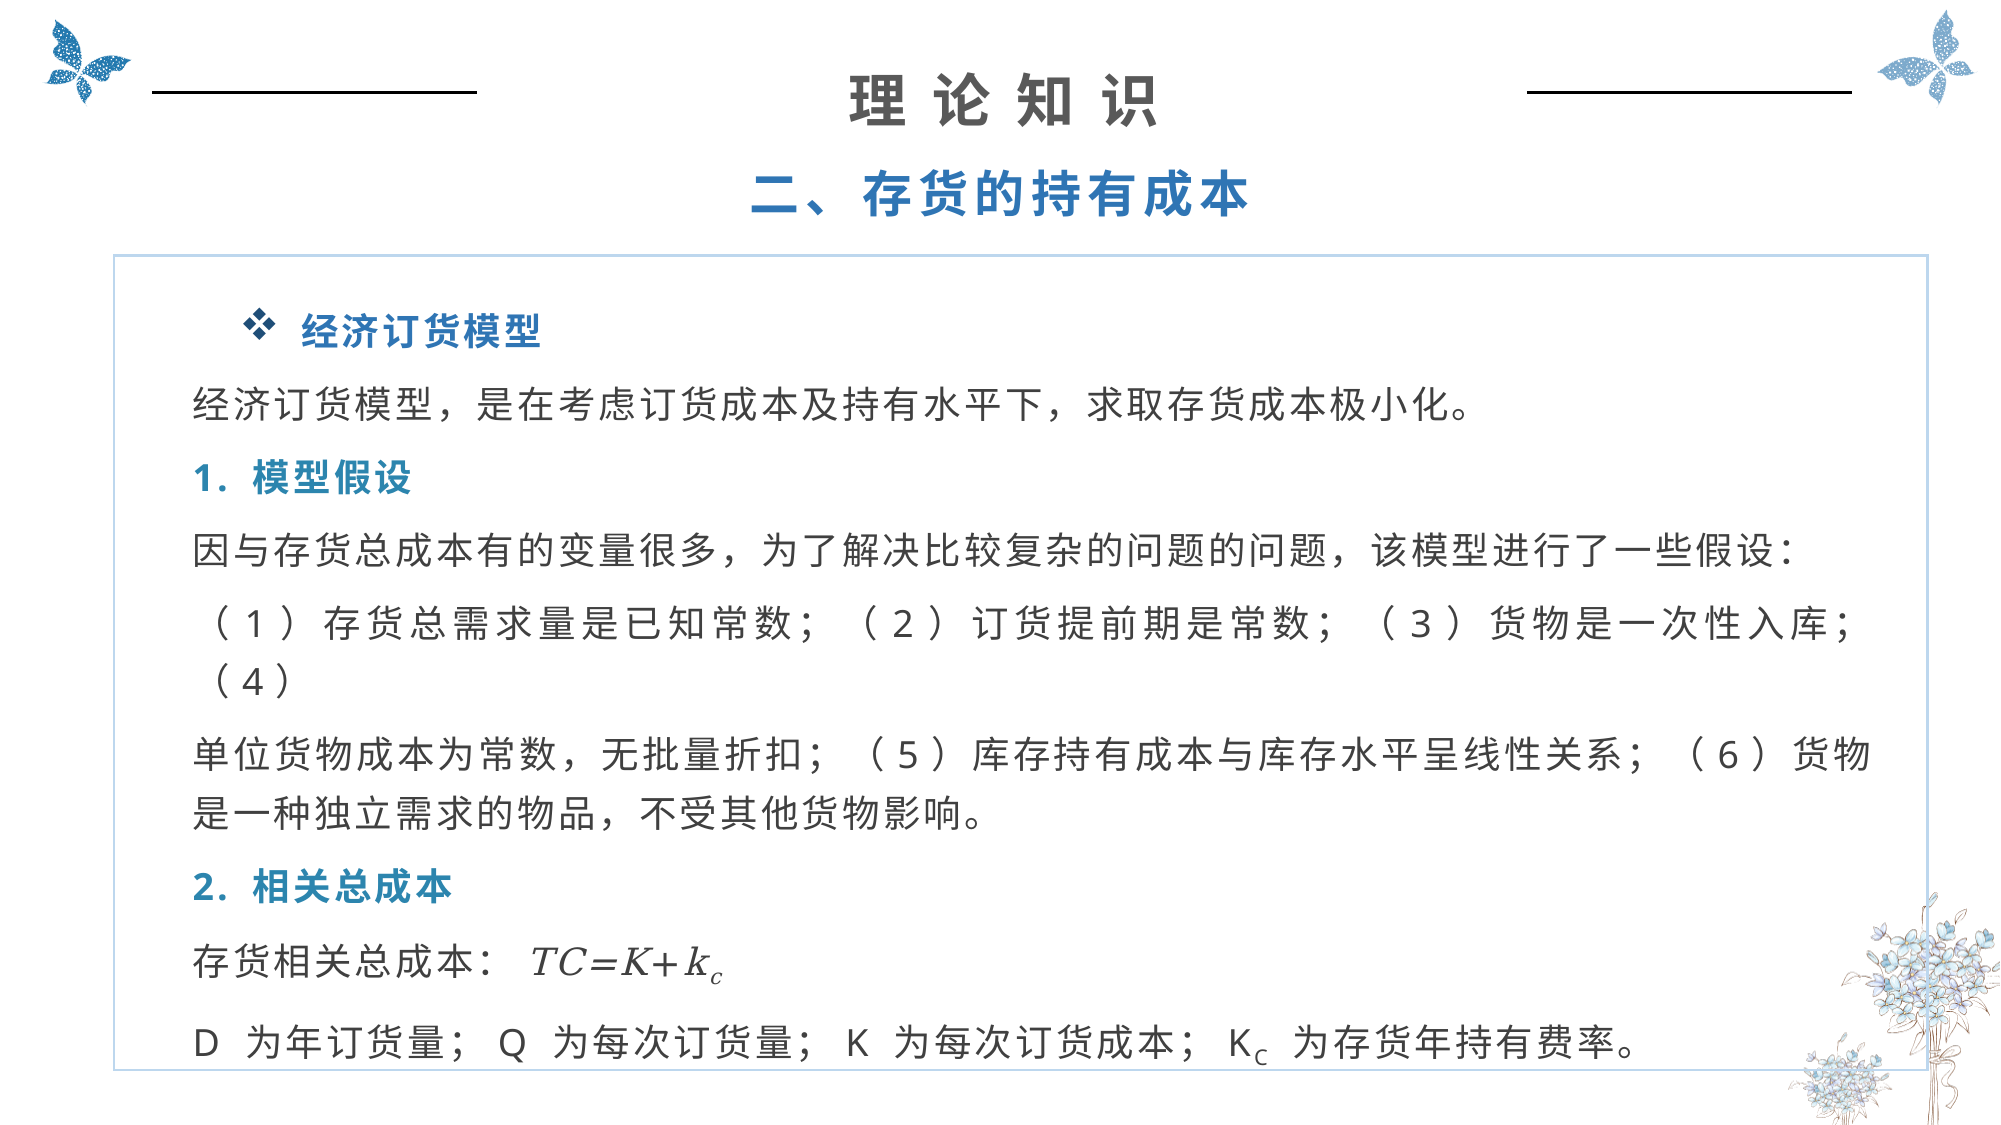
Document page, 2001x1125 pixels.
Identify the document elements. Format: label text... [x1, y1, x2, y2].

text_box 二、存货的持有成本 [735, 155, 1265, 230]
picture [1788, 892, 2000, 1125]
text_box [113, 254, 1928, 1071]
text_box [151, 55, 1852, 142]
